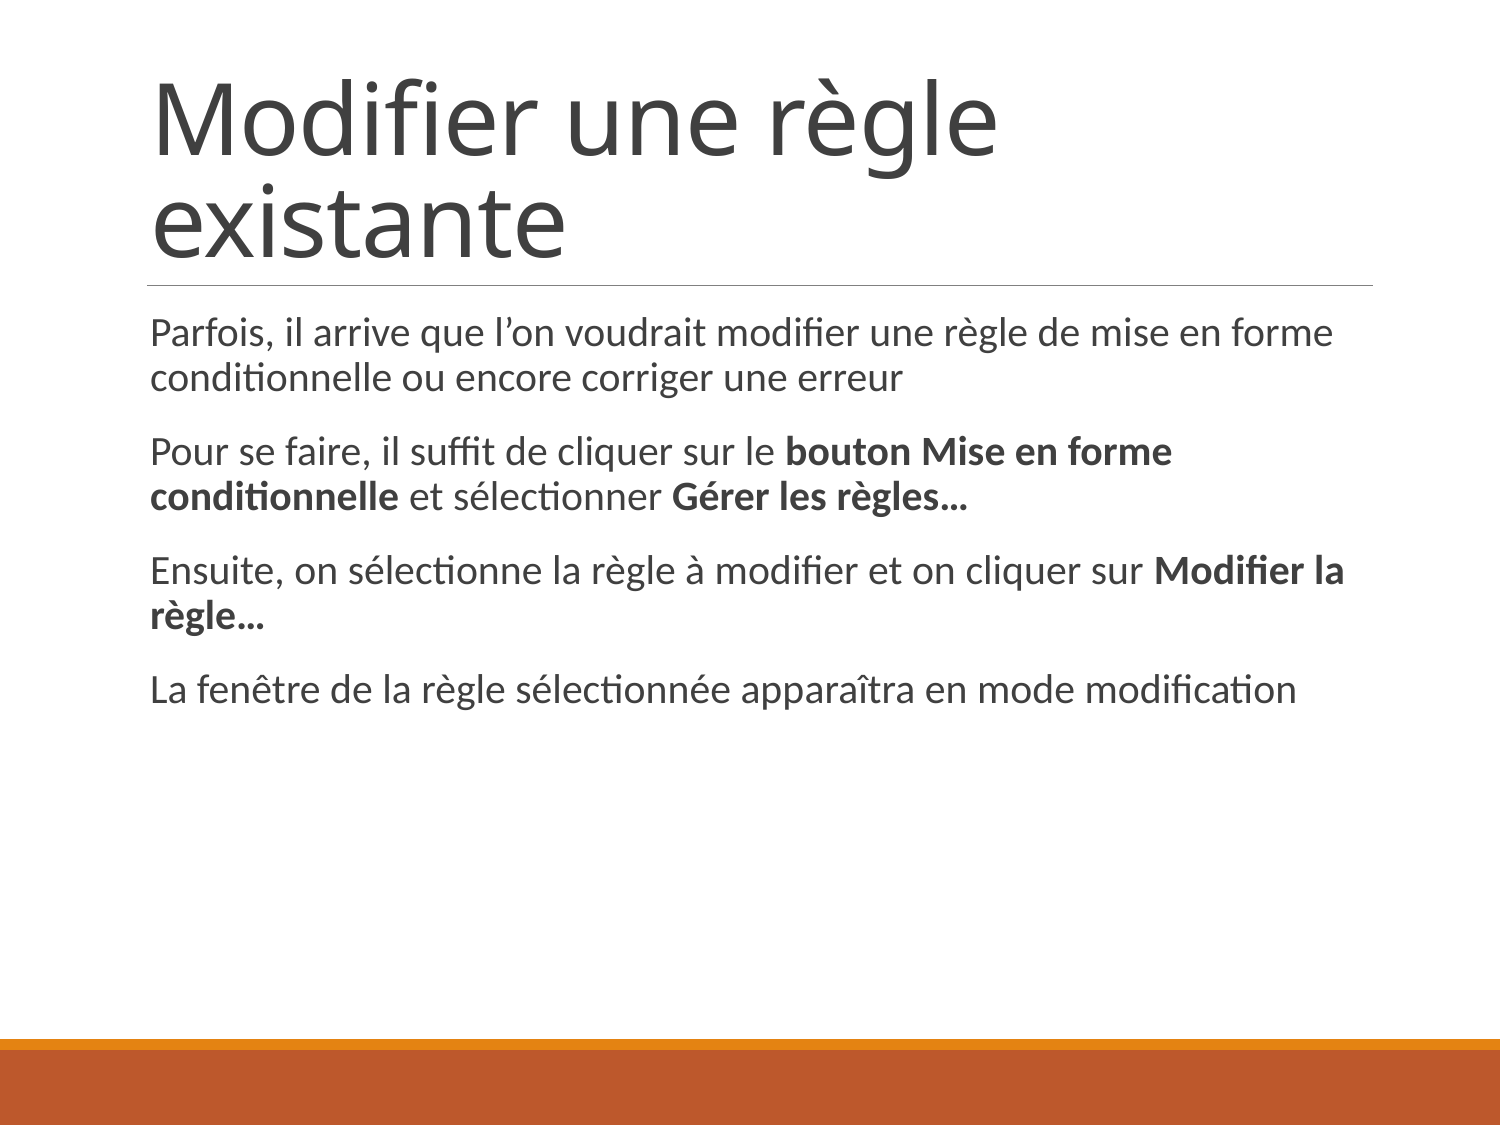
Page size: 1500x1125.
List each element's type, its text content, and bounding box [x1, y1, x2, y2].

title Modifier une règle existante [135, 47, 1373, 285]
list Parfois, il arrive que l’on voudrait modifier une règle de mise en forme conditionnelle ou encore corriger une erreur Pour se faire, il suffit de cliquer sur le bouton Mise en forme conditionnelle et sélectionner Gérer les règles… Ensuite, on sélectionne la règle à modifier et on cliquer sur Modifier la règle… La fenêtre de la règle sélectionnée apparaîtra en mode modification [135, 302, 1373, 963]
